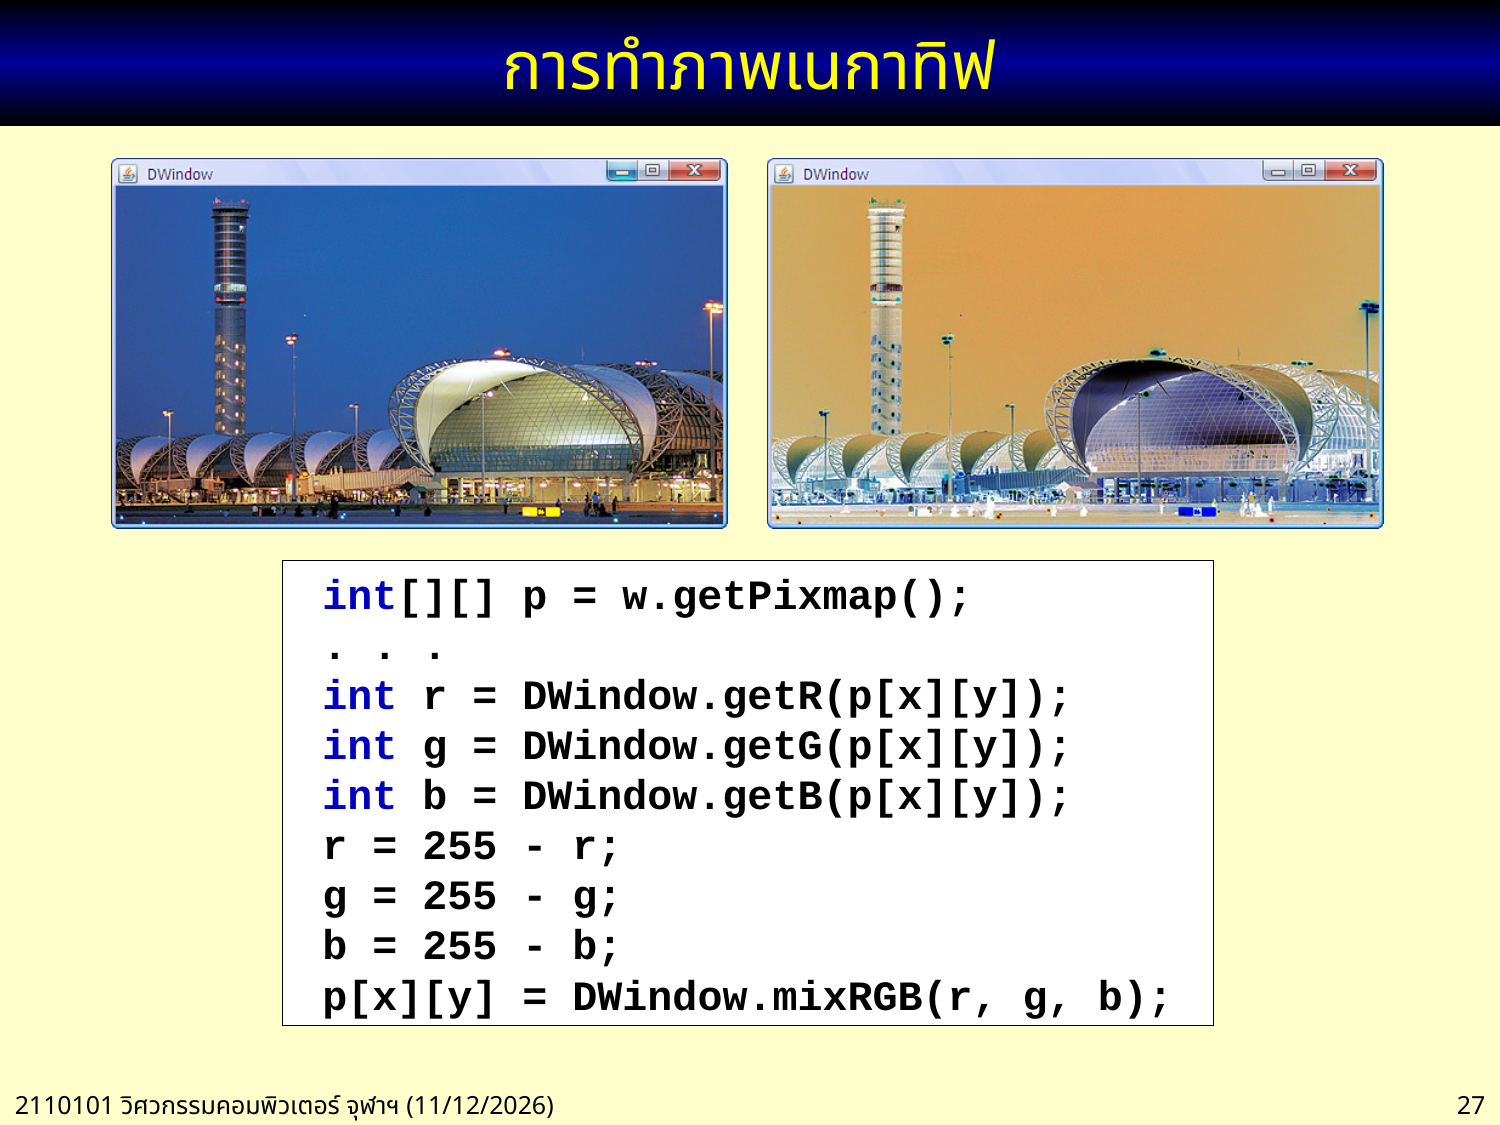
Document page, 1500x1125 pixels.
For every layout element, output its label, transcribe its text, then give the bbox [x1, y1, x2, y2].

picture [767, 157, 1384, 530]
text_box int[][] p = w.getPixmap(); . . . int r = DWindow.getR(p[x][y]); int g = DWindow.getG(p[x][y]); int b = DWindow.getB(p[x][y]); r = 255 - r; g = 255 - g; b = 255 - b; p[x][y] = DWindow.mixRGB(r, g, b); [282, 560, 1214, 1026]
picture [111, 157, 728, 529]
title การทำภาพเนกาทิฟ [0, 0, 1500, 126]
